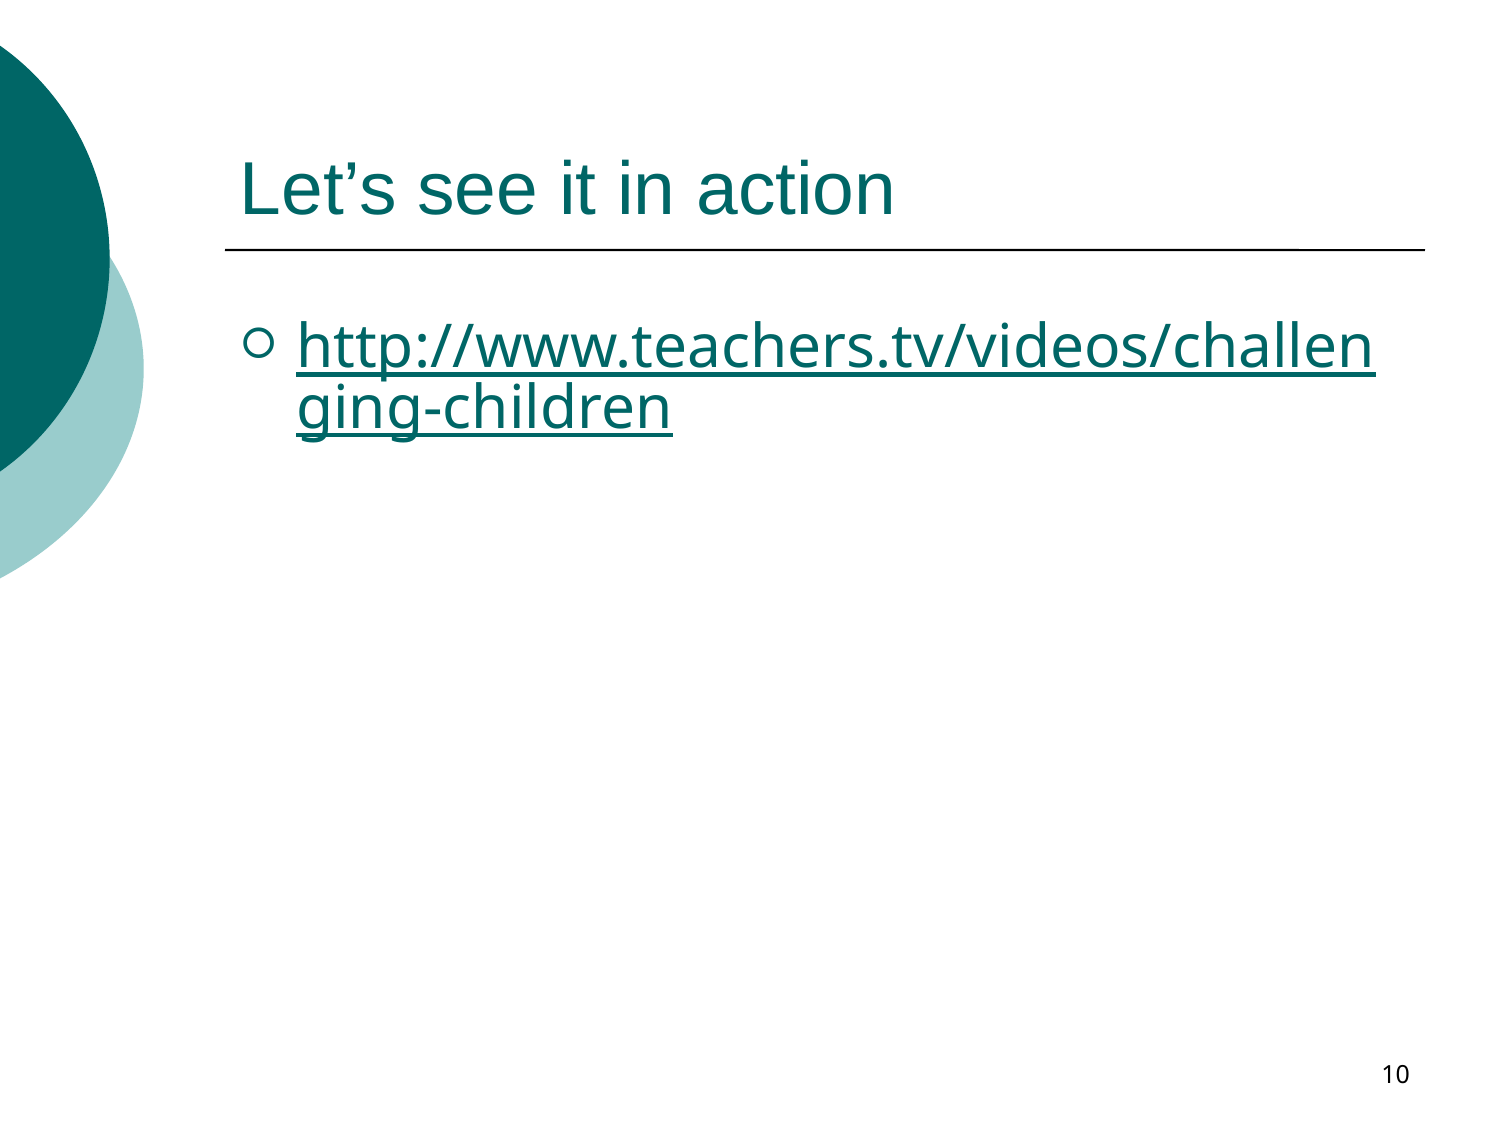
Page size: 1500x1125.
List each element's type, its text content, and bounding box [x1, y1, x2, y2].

title Let’s see it in action [224, 49, 1425, 238]
slide_number 10 [1074, 1024, 1426, 1101]
list http://www.teachers.tv/videos/challenging-children [224, 299, 1425, 516]
